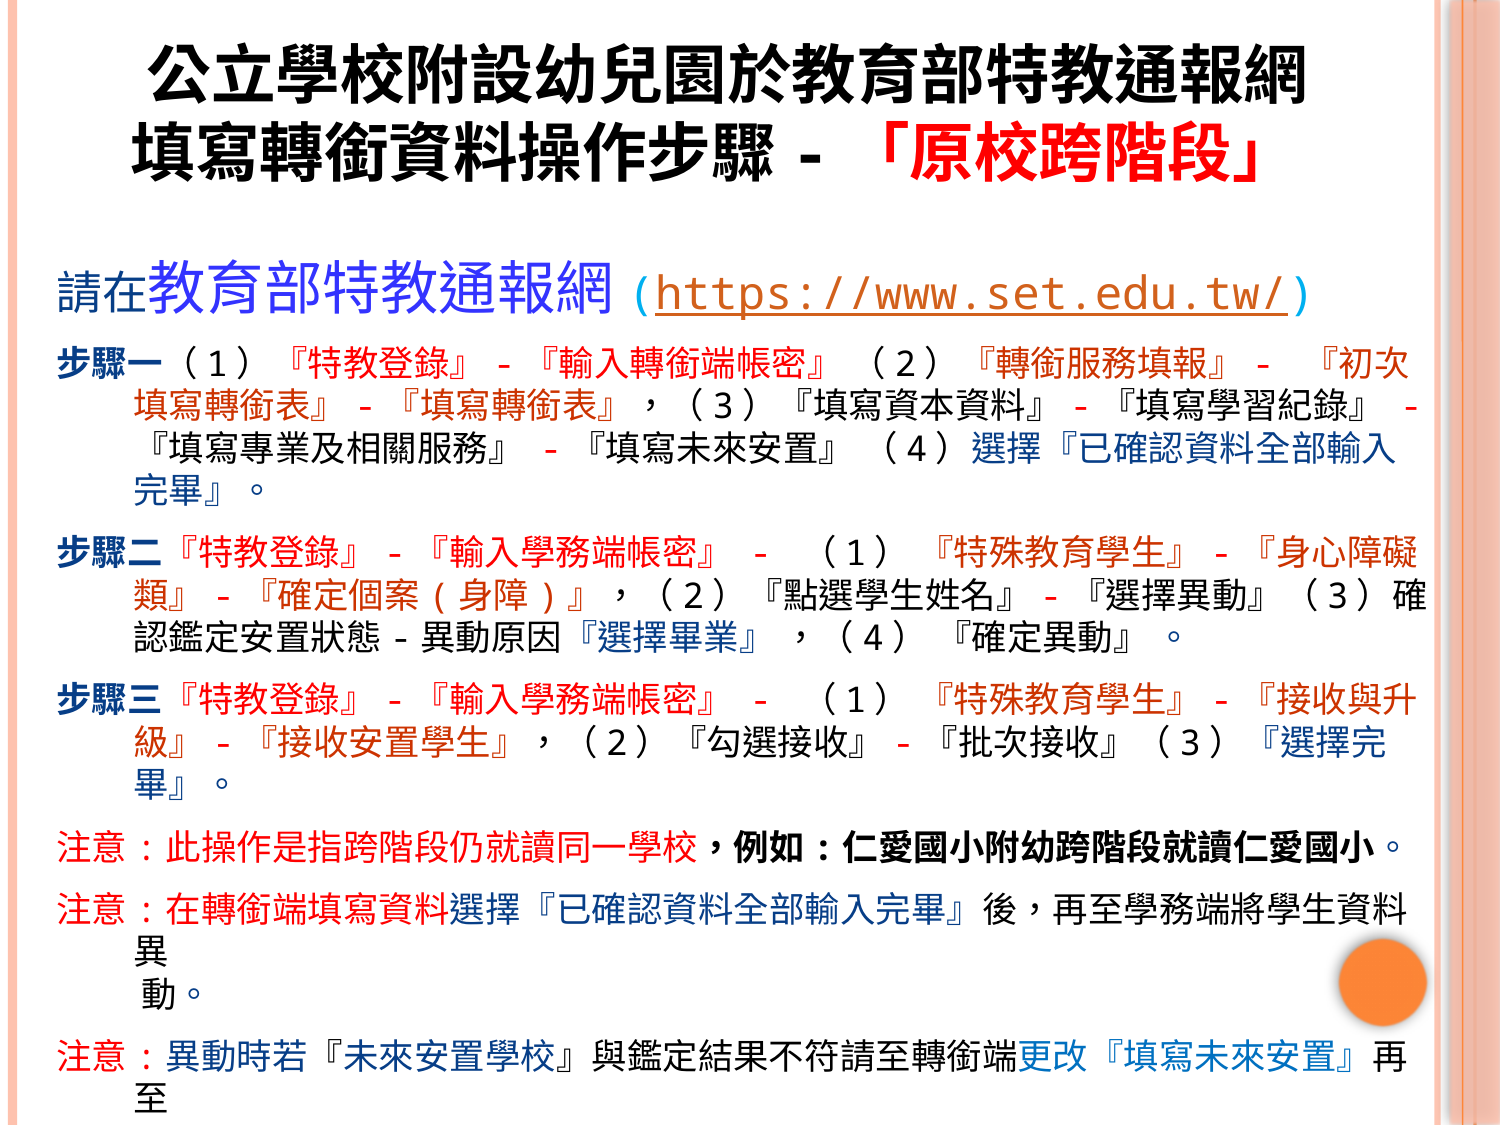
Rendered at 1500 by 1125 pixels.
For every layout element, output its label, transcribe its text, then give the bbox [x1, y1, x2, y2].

list 請在教育部特教通報網(https://www.set.edu.tw/) 步驟一（1）『特教登錄』-『輸入轉銜端帳密』 （2）『轉銜服務填報』- 『初次填寫轉銜表』-『填寫轉銜表』，（3）『填寫資本資料』-『填寫學習紀錄』 -『填寫專業及相關服務』 -『填寫未來安置』 （4）選擇『已確認資料全部輸入完畢』。 步驟二『特教登錄』-『輸入學務端帳密』 - （1） 『特殊教育學生』-『身心障礙類』-『確定個案(身障)』，（2）『點選學生姓名』-『選擇異動』（3）確認鑑定安置狀態-異動原因『選擇畢業』 ，（4） 『確定異動』 。 步驟三『特教登錄』-『輸入學務端帳密』 - （1） 『特殊教育學生』-『接收與升級』-『接收安置學生』，（2）『勾選接收』-『批次接收』（3）『選擇完畢』。 注意:此操作是指跨階段仍就讀同一學校，例如:仁愛國小附幼跨階段就讀仁愛國小。 注意:在轉銜端填寫資料選擇『已確認資料全部輸入完畢』後，再至學務端將學生資料異 動。 注意:異動時若『未來安置學校』與鑑定結果不符請至轉銜端更改『填寫未來安置』再至 學務端將學生資料異動。 [41, 243, 1447, 1062]
title 公立學校附設幼兒園於教育部特教通報網 填寫轉銜資料操作步驟-「原校跨階段」 [75, 19, 1353, 197]
